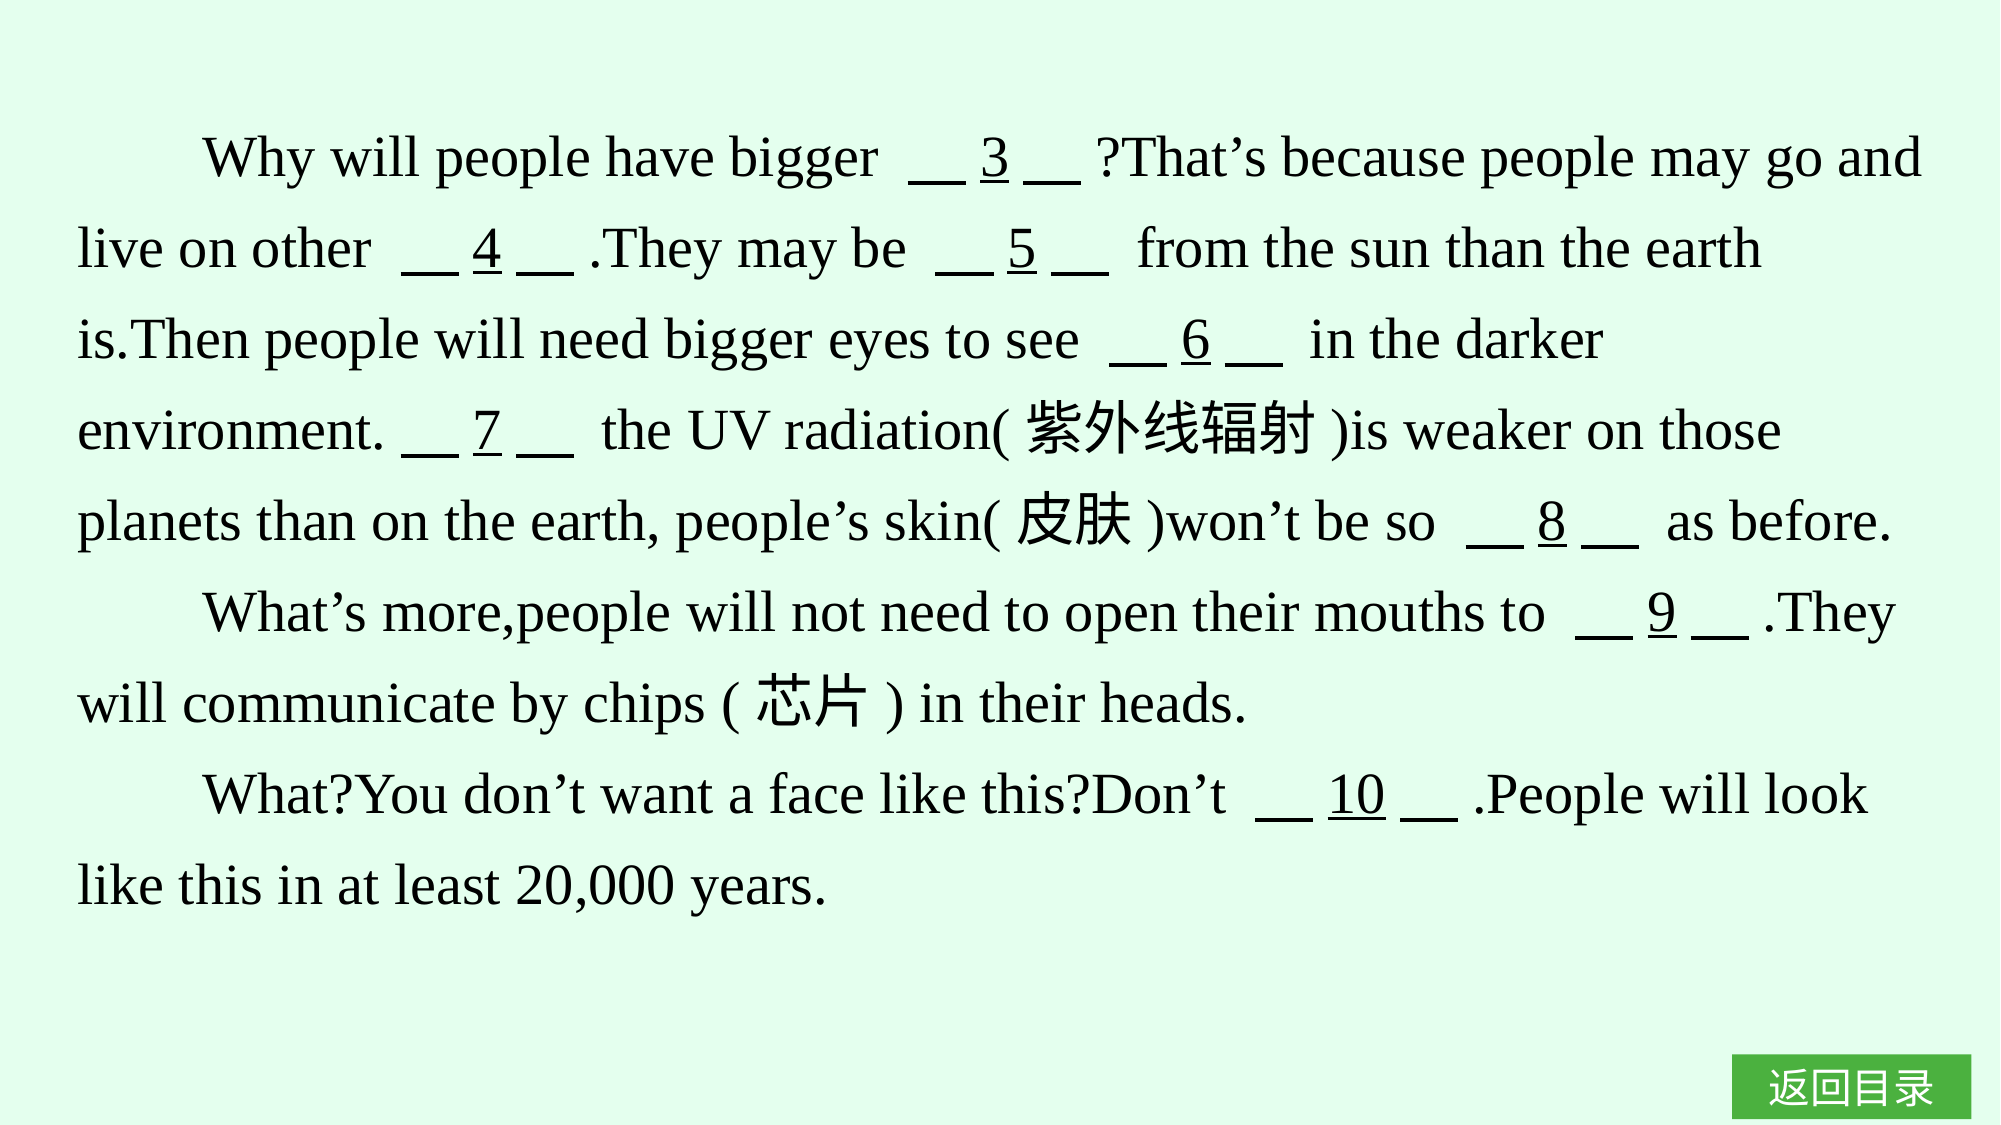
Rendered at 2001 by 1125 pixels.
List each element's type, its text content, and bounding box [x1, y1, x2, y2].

text_box Why will people have bigger 3 ?That’s because people may go and live on other 4 .They may be 5 from the sun than the earth is.Then people will need bigger eyes to see 6 in the darker environment. 7 the UV radiation(紫外线辐射)is weaker on those planets than on the earth, people’s skin(皮肤)won’t be so 8 as before. What’s more,people will not need to open their mouths to 9 .They will communicate by chips (芯片) in their heads. What?You don’t want a face like this?Don’t 10 .People will look like this in at least 20,000 years. [62, 90, 1938, 924]
